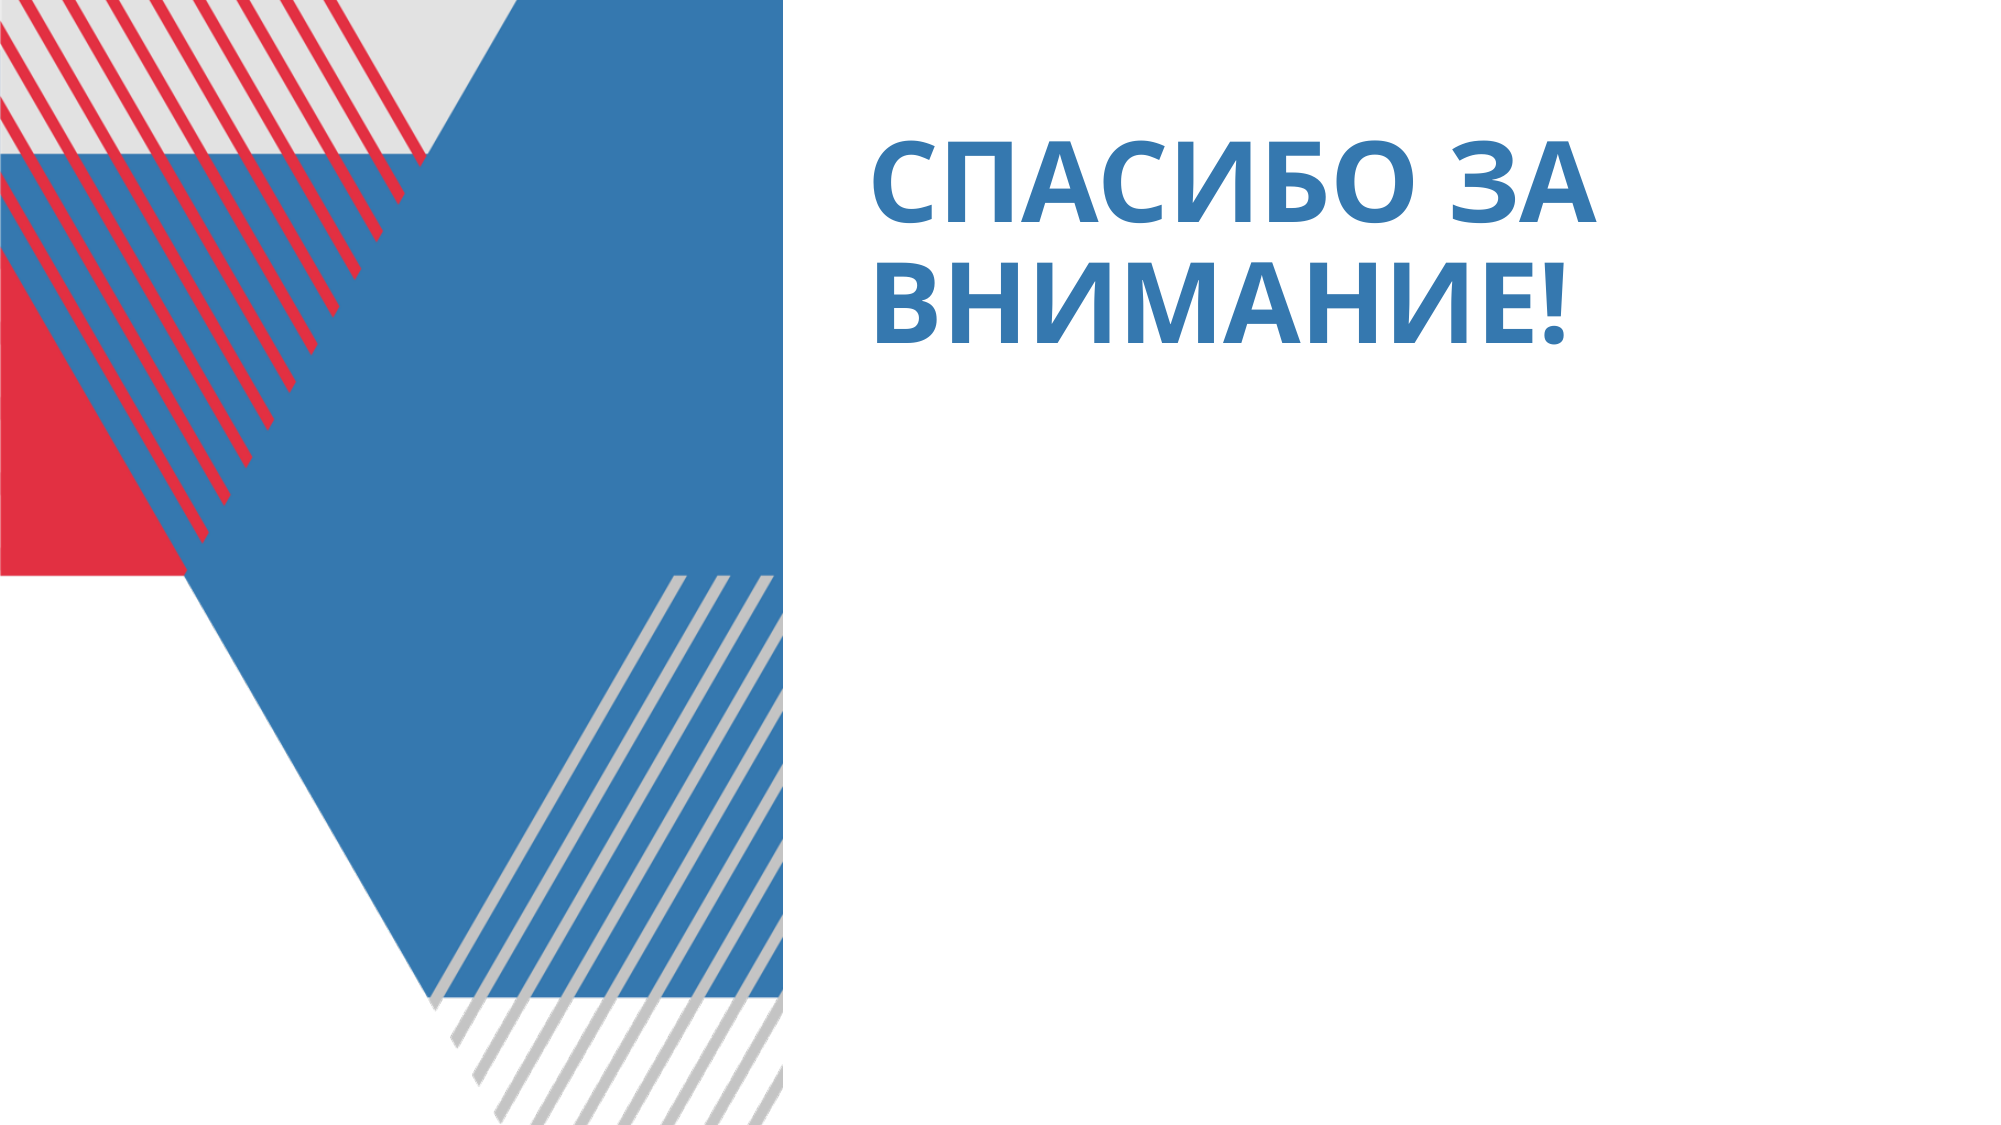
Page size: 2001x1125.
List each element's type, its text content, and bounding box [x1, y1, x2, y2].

picture [0, 0, 783, 1125]
title СПАСИБО ЗА ВНИМАНИЕ! [852, 117, 1916, 313]
